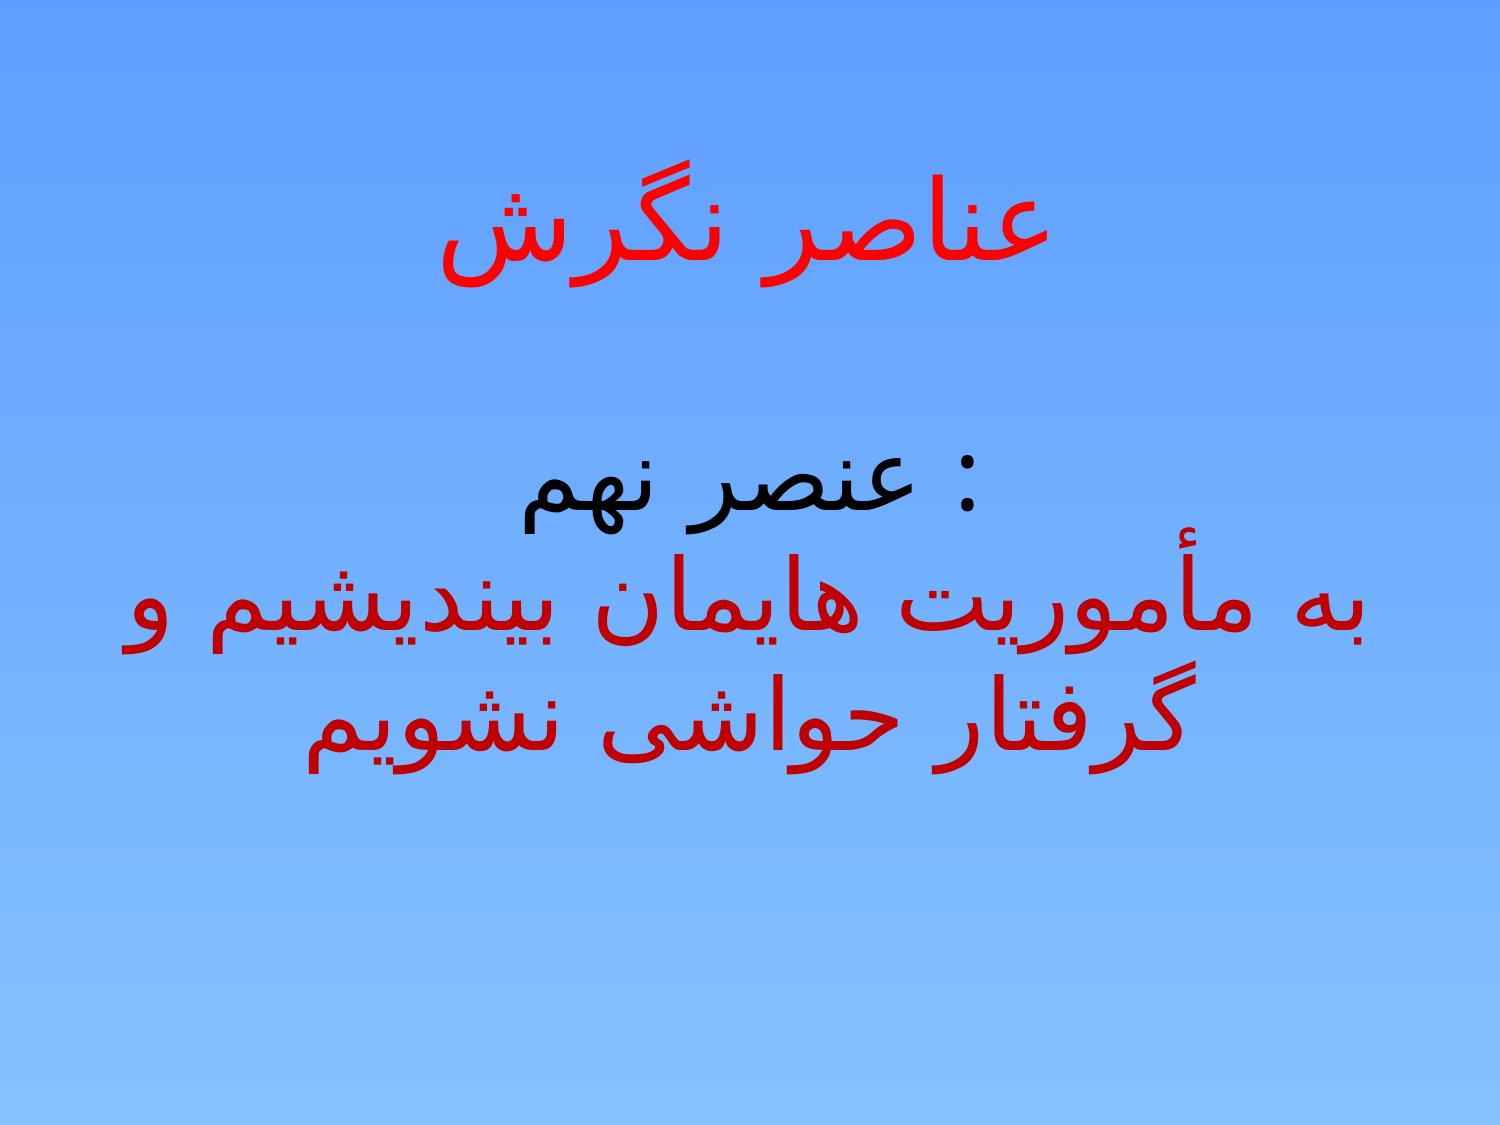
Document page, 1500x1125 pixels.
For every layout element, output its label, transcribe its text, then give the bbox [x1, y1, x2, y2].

text_box عناصر نگرش [422, 140, 1073, 291]
text_box عنصر نهم : به مأموریت هایمان بیندیشیم و گرفتار حواشی نشویم [23, 282, 1477, 778]
